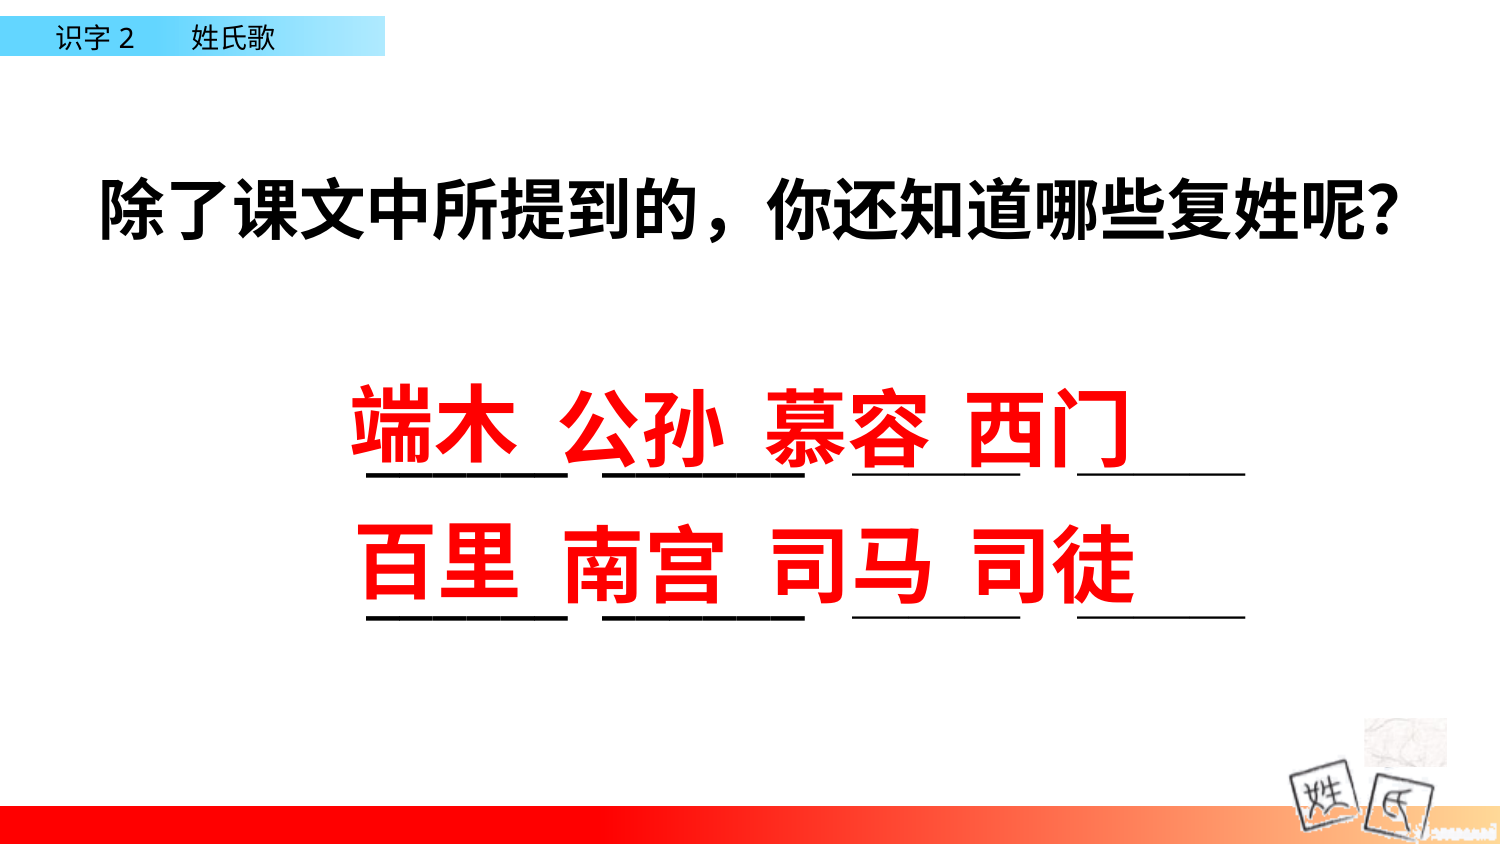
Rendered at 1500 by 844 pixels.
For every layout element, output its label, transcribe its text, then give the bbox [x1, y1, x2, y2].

text_box ______ ______ ＿＿＿ ＿＿＿ [351, 405, 1500, 488]
text_box ______ ______ ＿＿＿ ＿＿＿ [351, 549, 1500, 632]
text_box 司马 [754, 506, 948, 620]
text_box 端木 [337, 365, 531, 479]
text_box 南宫 [548, 506, 742, 620]
text_box 慕容 [751, 370, 945, 484]
text_box 全包围 结构 [990, 806, 994, 843]
text_box 除了课文中所提到的，你还知道哪些复姓呢？ [84, 136, 1416, 256]
text_box 西门 [951, 370, 1146, 484]
text_box 公孙 [544, 370, 738, 484]
text_box [1166, 806, 1170, 843]
text_box 百里 [341, 502, 535, 615]
text_box 司徒 [955, 506, 1149, 620]
picture [1232, 718, 1500, 844]
